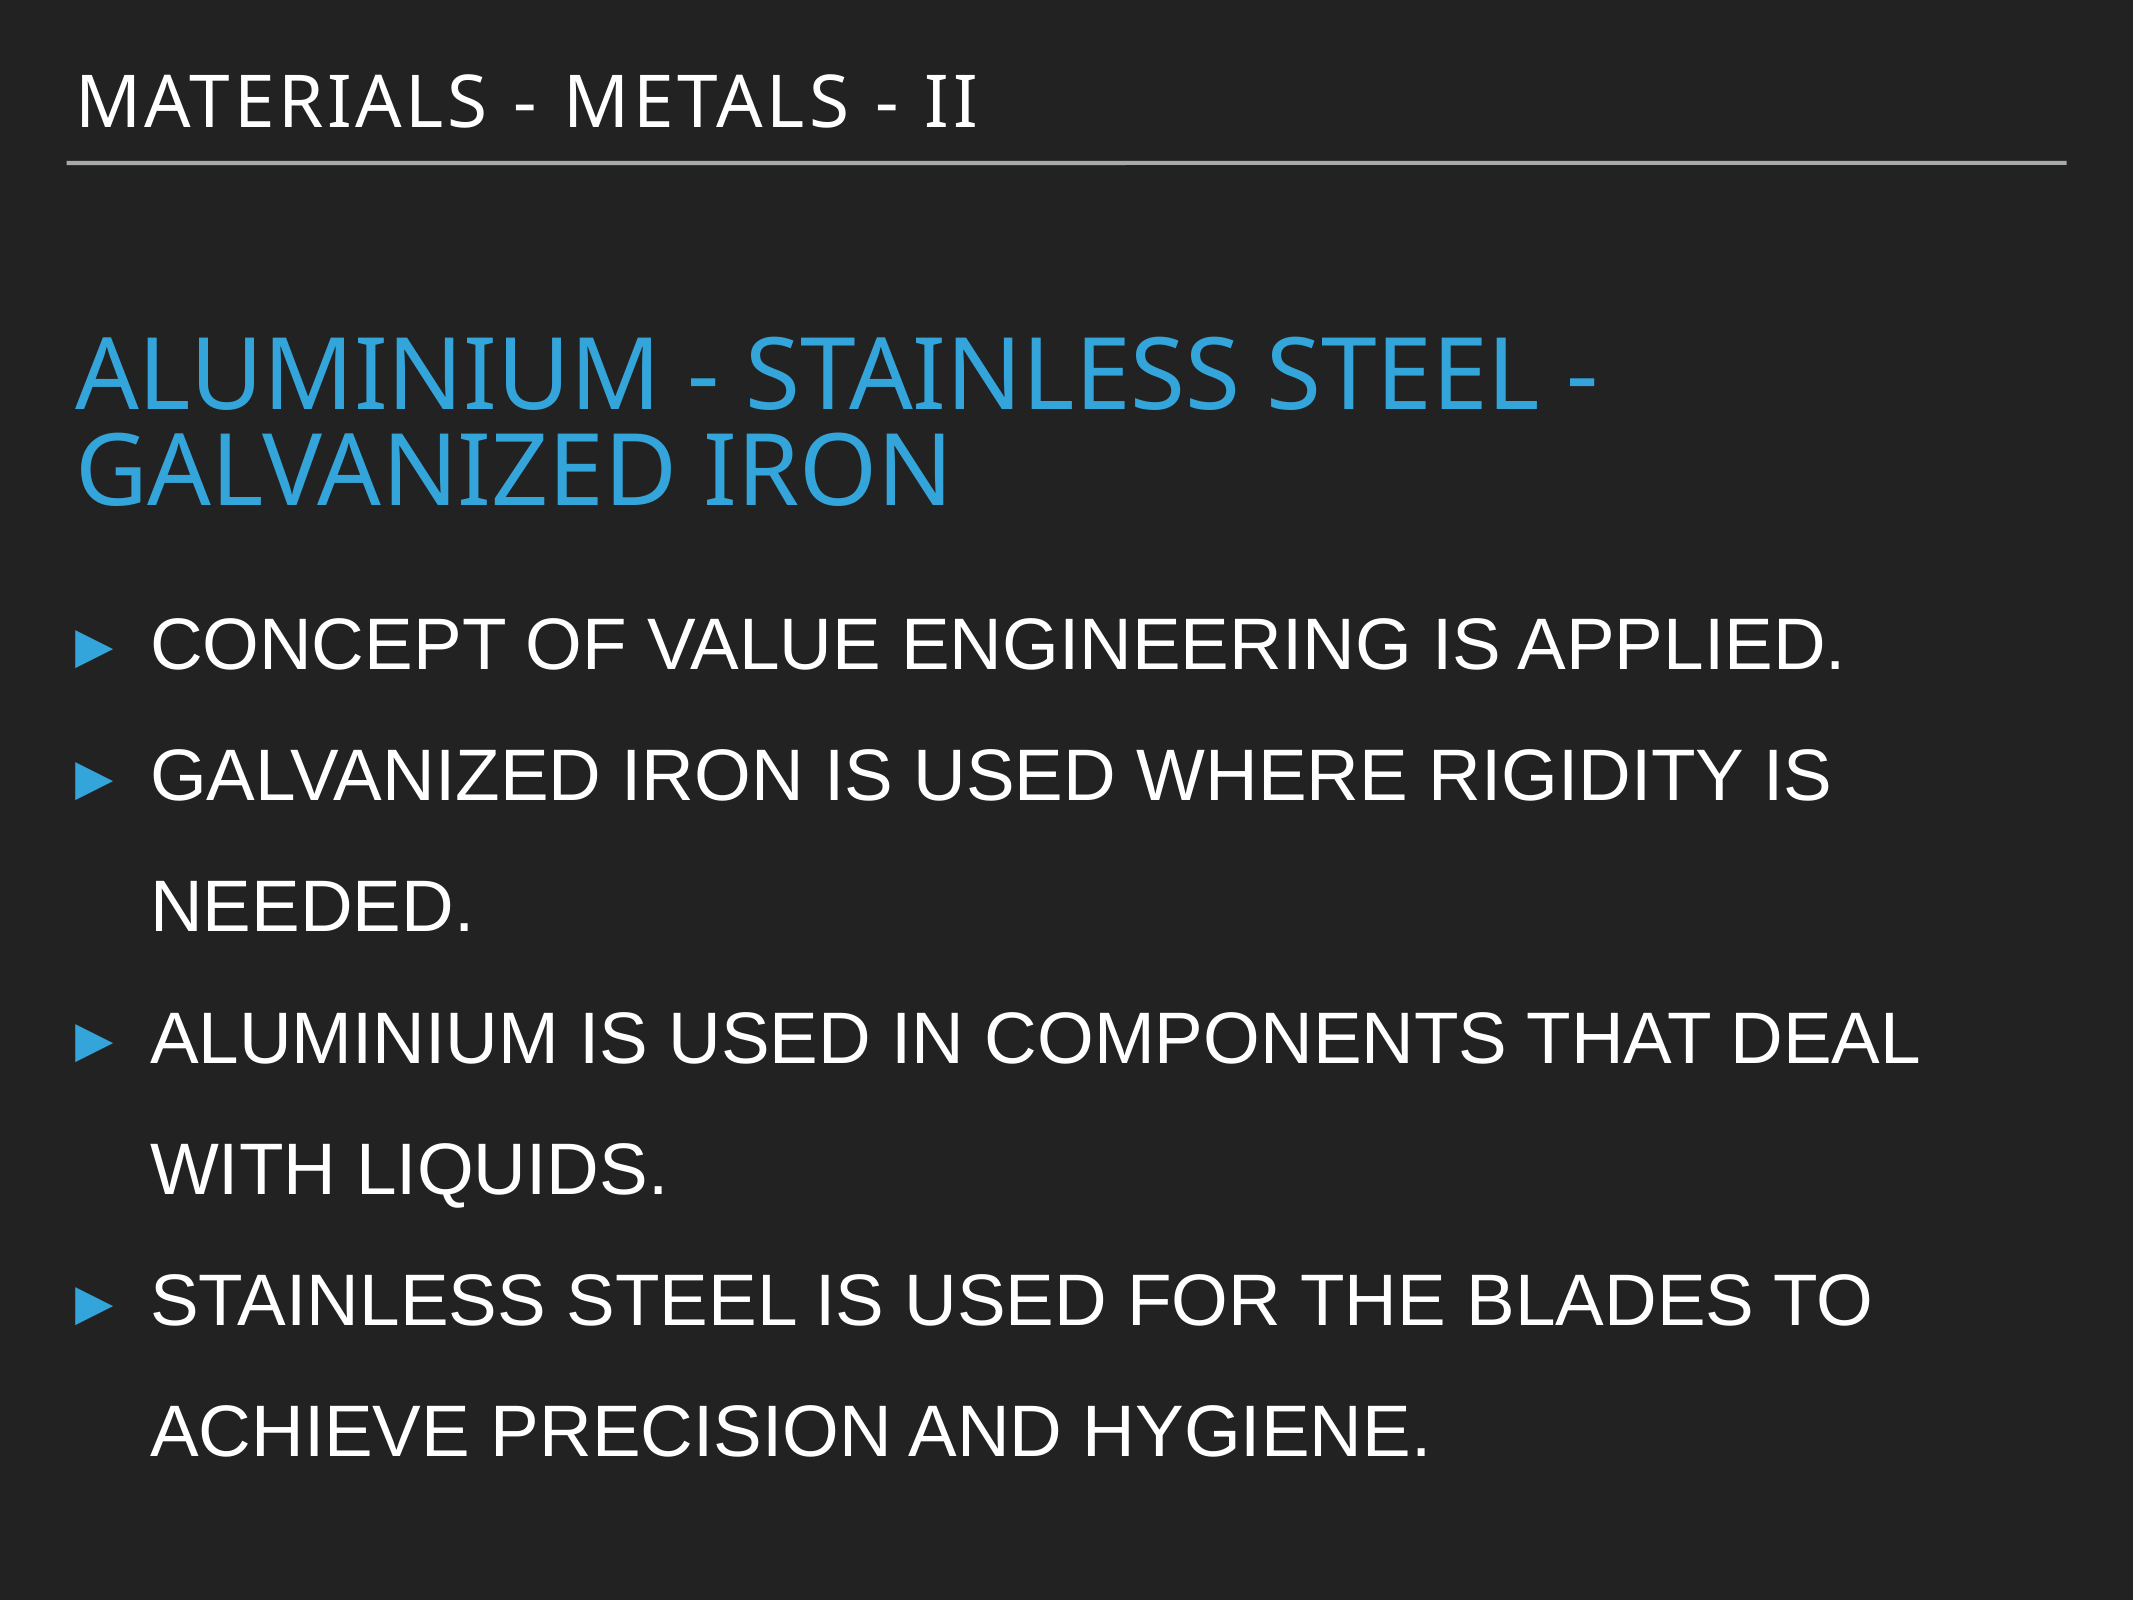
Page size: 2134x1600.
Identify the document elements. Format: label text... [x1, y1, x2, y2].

list Materials - Metals - II [66, 47, 1901, 151]
list Concept of value engineering is applied. Galvanized Iron is used where rigidity is needed. Aluminium is used in components that deal with liquids. Stainless steel is used for the blades to achieve precision and hygiene. [66, 543, 2068, 1547]
title Aluminium - Stainless steel - Galvanized iron [66, 324, 2068, 444]
